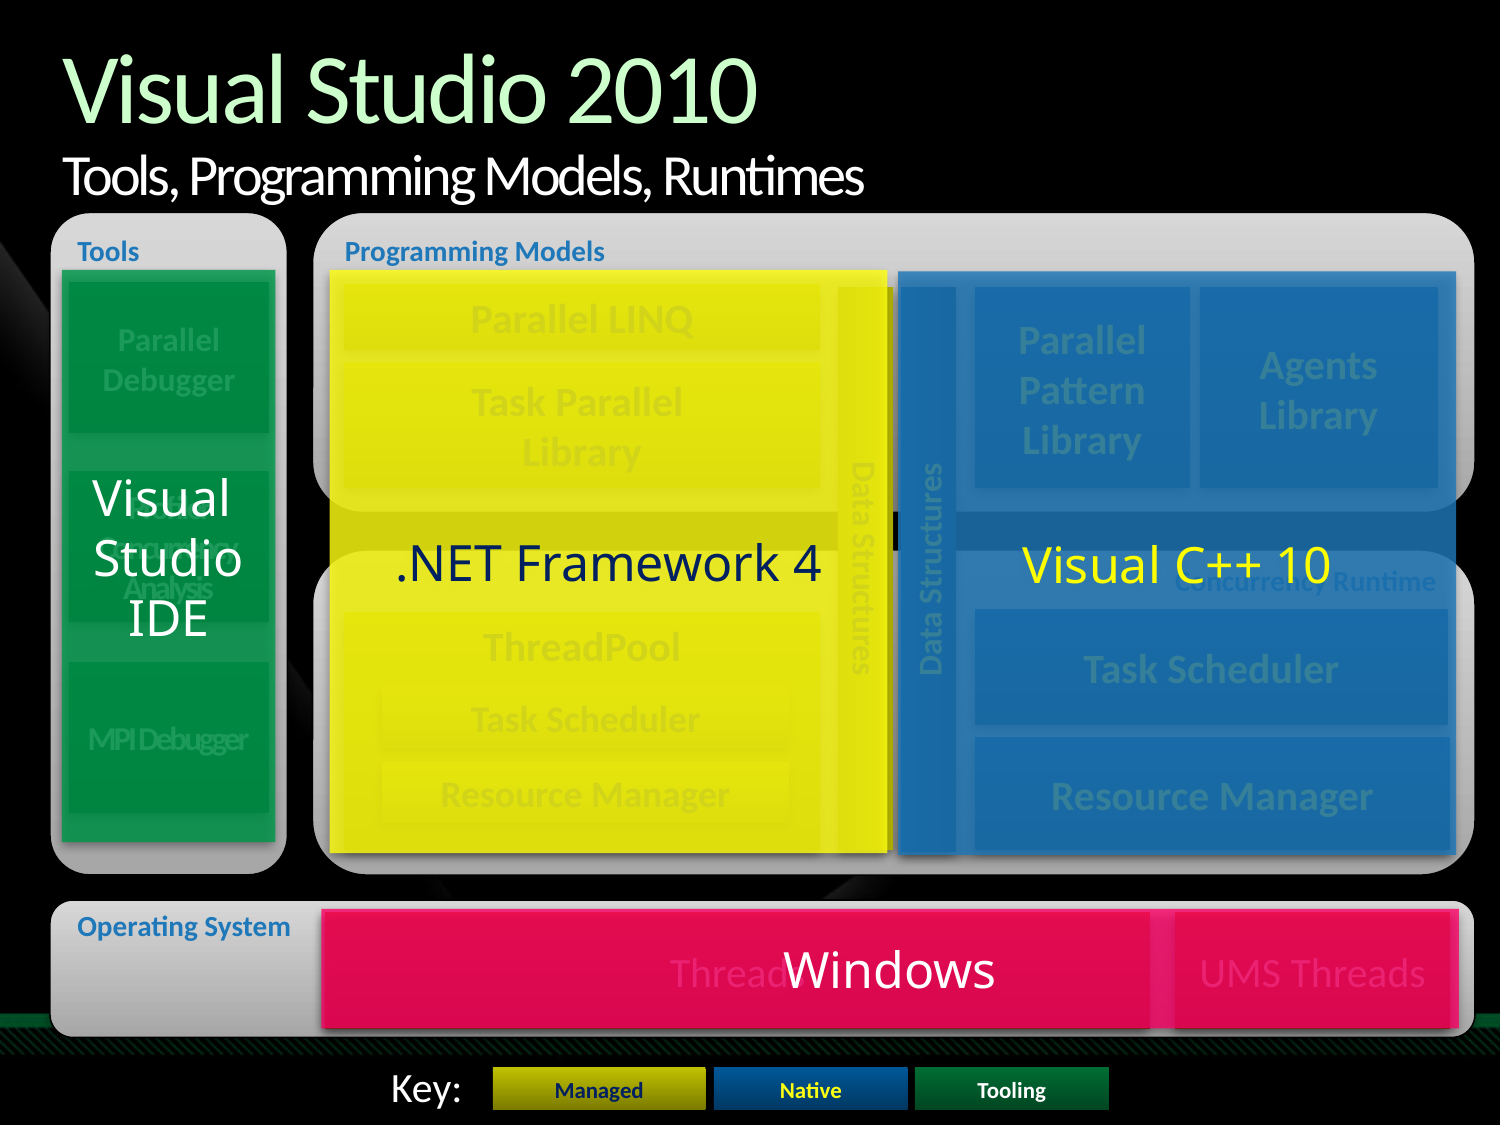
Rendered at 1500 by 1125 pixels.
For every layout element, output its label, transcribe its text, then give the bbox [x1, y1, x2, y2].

text_box Visual C++ 10 [898, 271, 1457, 855]
text_box Tooling [914, 1067, 1109, 1110]
text_box [311, 572, 322, 853]
text_box [49, 901, 316, 1039]
text_box Programming Models [330, 224, 813, 269]
text_box Tools [62, 224, 175, 269]
text_box [66, 899, 1476, 1035]
text_box .NET Framework 4 [329, 269, 888, 854]
text_box Native [713, 1067, 908, 1110]
text_box Windows [321, 908, 1459, 1029]
text_box [49, 211, 289, 876]
text_box [335, 864, 1450, 876]
text_box Key: [391, 1067, 529, 1113]
text_box [1462, 568, 1476, 858]
text_box Managed [529, 1067, 706, 1110]
text_box [311, 211, 1476, 497]
text_box Operating System [62, 900, 325, 950]
text_box Visual Studio IDE [61, 269, 276, 843]
picture [0, 0, 1500, 1125]
title Visual Studio 2010 Tools, Programming Models, Runtimes [62, 37, 1438, 220]
